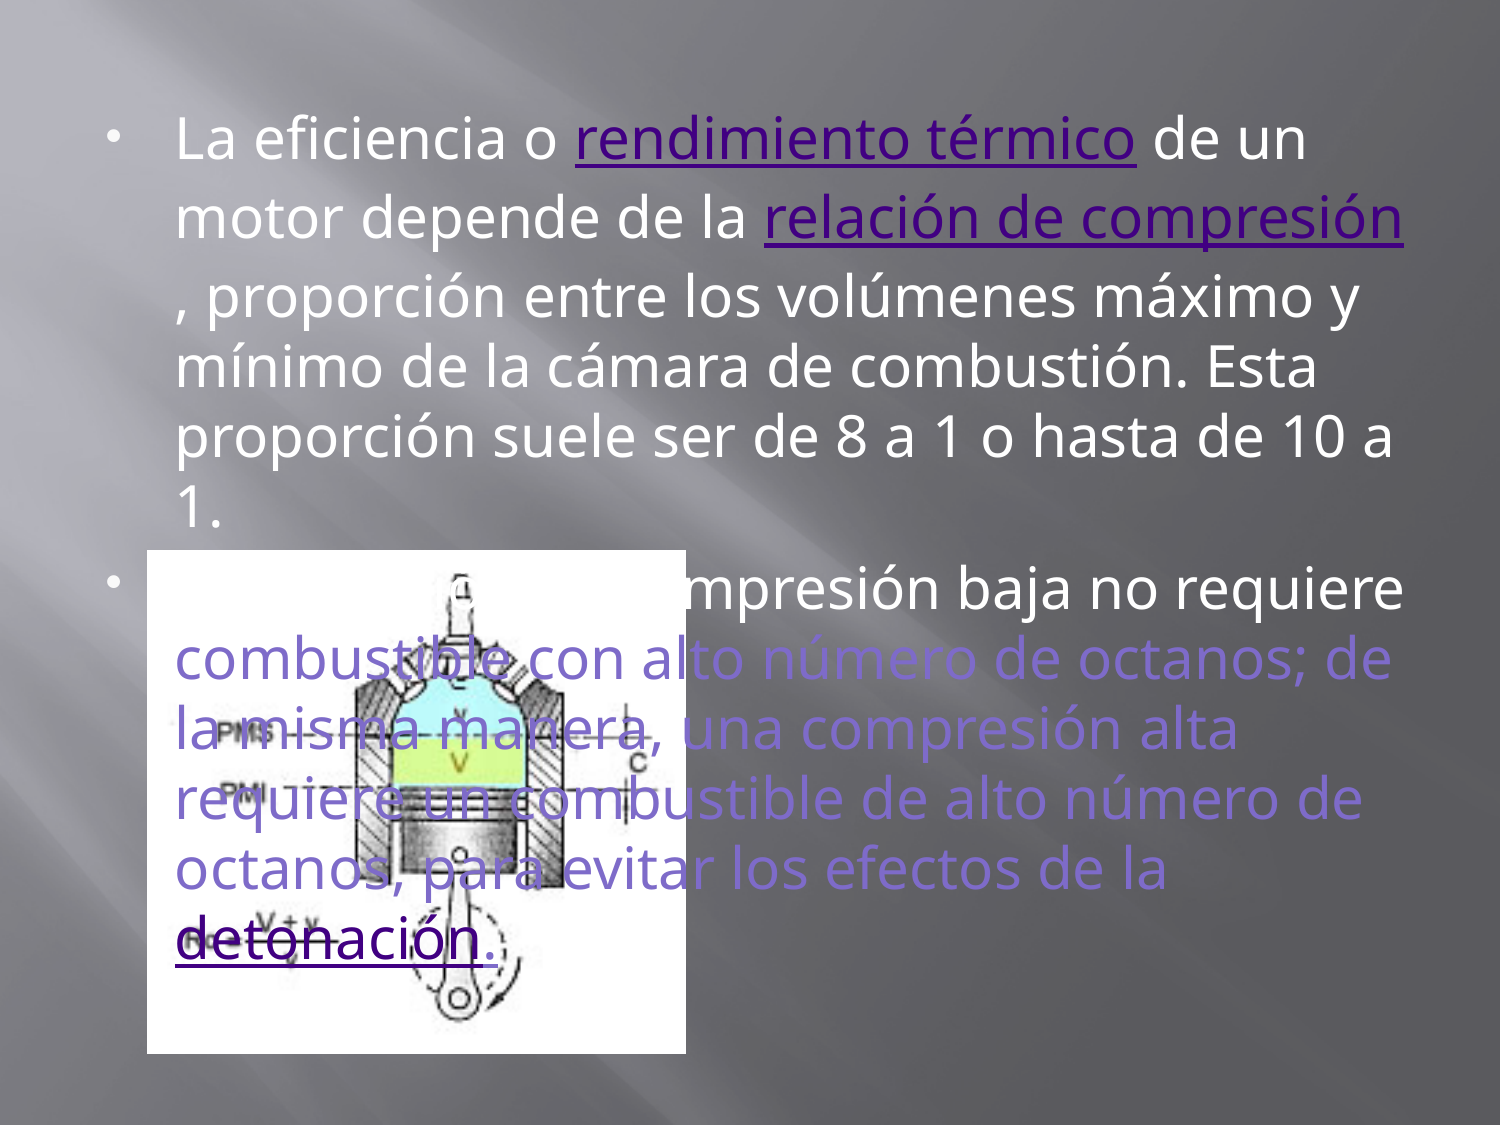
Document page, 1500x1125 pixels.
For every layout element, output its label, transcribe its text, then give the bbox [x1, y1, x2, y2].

picture [147, 550, 687, 1054]
list La eficiencia o rendimiento térmico de un motor depende de la relación de compresión, proporción entre los volúmenes máximo y mínimo de la cámara de combustión. Esta proporción suele ser de 8 a 1 o hasta de 10 a 1. Una relación de compresión baja no requiere combustible con alto número de octanos; de la misma manera, una compresión alta requiere un combustible de alto número de octanos, para evitar los efectos de la detonación. [70, 93, 1430, 1043]
